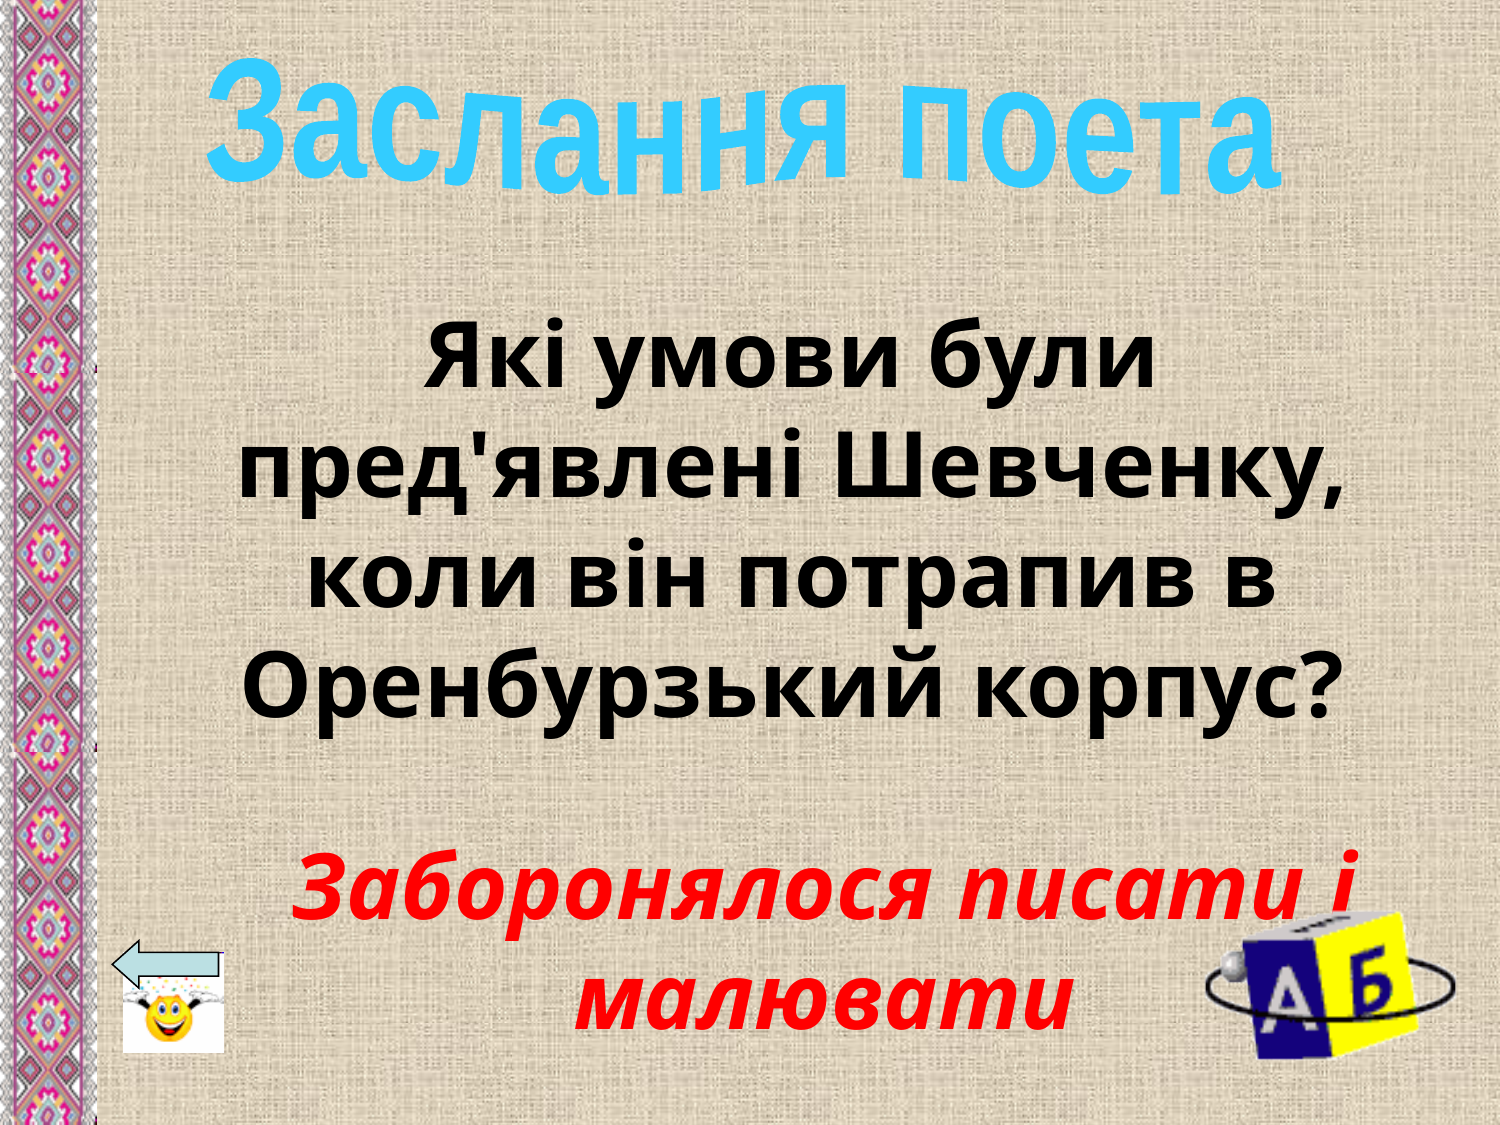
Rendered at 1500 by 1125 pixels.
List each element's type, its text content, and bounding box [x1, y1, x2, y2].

text_box [112, 959, 118, 970]
text_box [128, 940, 139, 950]
picture [0, 0, 1500, 1125]
text_box Заборонялося писати і малювати [149, 843, 1500, 1032]
text_box Які умови були пред'явлені Шевченку, коли він потрапив в Оренбурзький корпус? [117, 421, 1468, 610]
